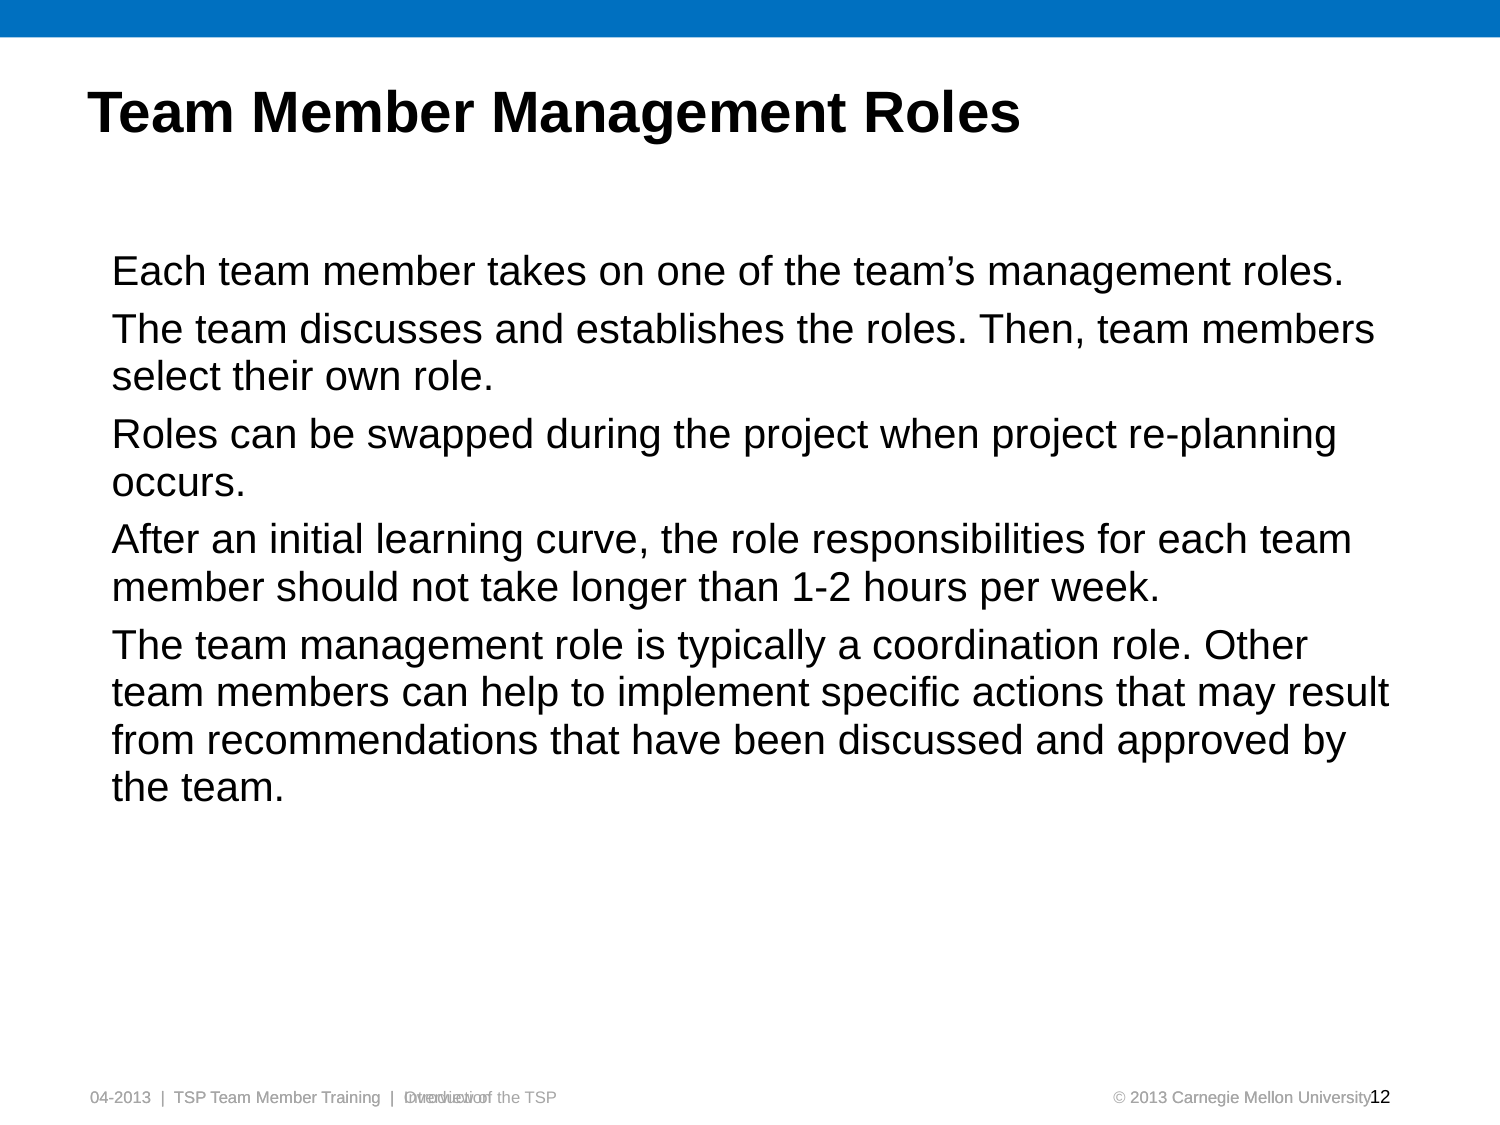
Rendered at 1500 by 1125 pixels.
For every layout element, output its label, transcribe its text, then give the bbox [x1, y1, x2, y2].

list Each team member takes on one of the team’s management roles. The team discusses and establishes the roles. Then, team members select their own role. Roles can be swapped during the project when project re-planning occurs. After an initial learning curve, the role responsibilities for each team member should not take longer than 1-2 hours per week. The team management role is typically a coordination role. Other team members can help to implement specific actions that may result from recommendations that have been discussed and approved by the team. [111, 247, 1399, 1002]
title Team Member Management Roles [87, 87, 1439, 226]
